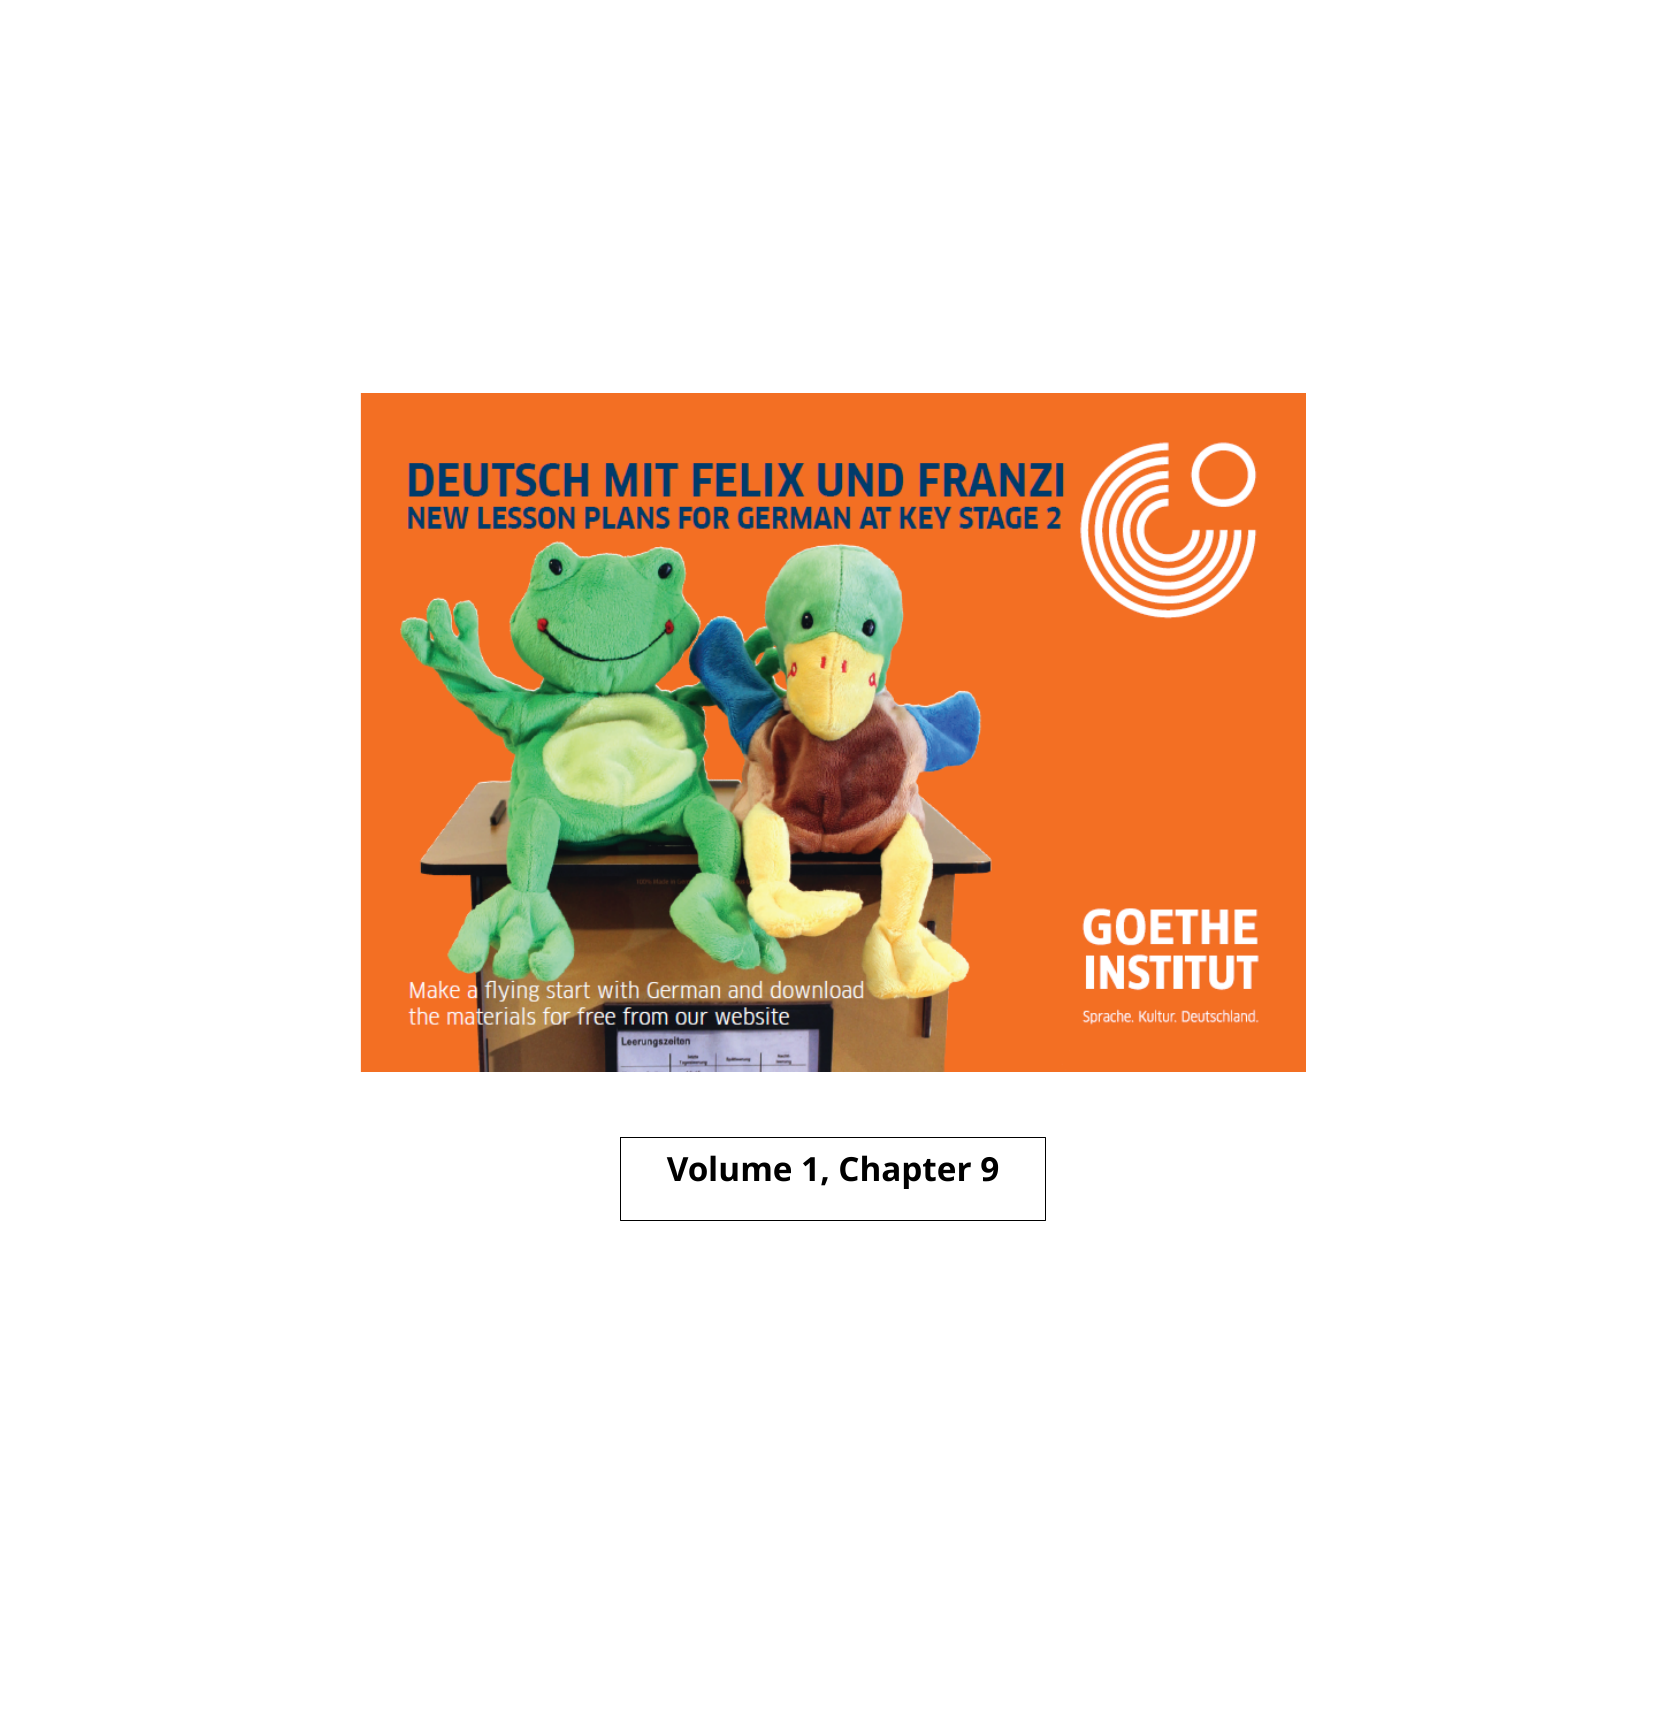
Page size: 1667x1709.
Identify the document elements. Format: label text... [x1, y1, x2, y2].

picture [360, 393, 1306, 1072]
text_box Volume 1, Chapter 9 [620, 1137, 1046, 1221]
